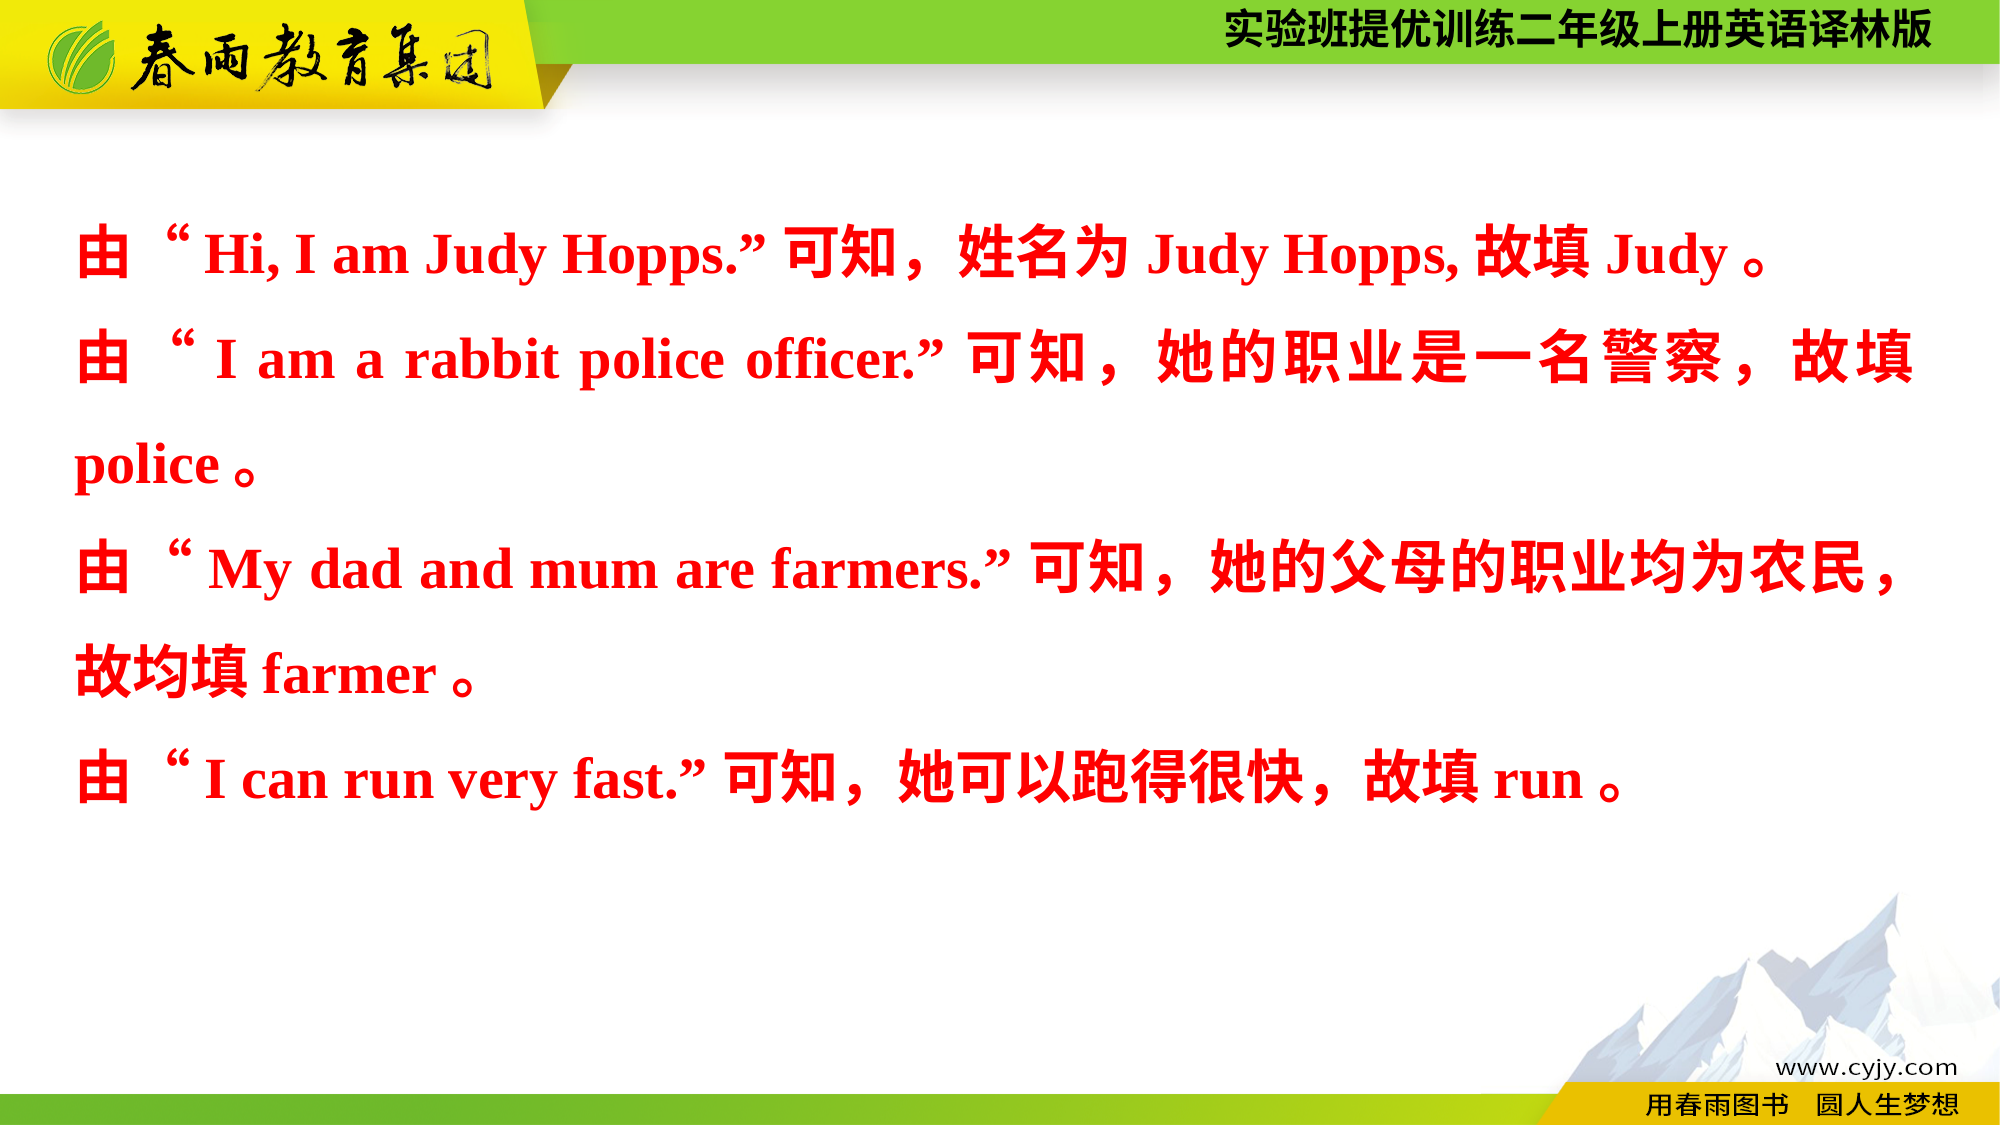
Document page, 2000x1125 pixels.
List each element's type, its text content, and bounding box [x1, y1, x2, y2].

picture [0, 0, 2000, 1125]
list 由“Hi, I am Judy Hopps.”可知，姓名为Judy Hopps,故填Judy。 由“I am a rabbit police officer.”可知，她的职业是一名警察，故填police。 由“My dad and mum are farmers.”可知，她的父母的职业均为农民，故均填farmer。 由“I can run very fast.”可知，她可以跑得很快，故填run。 [59, 172, 1944, 811]
